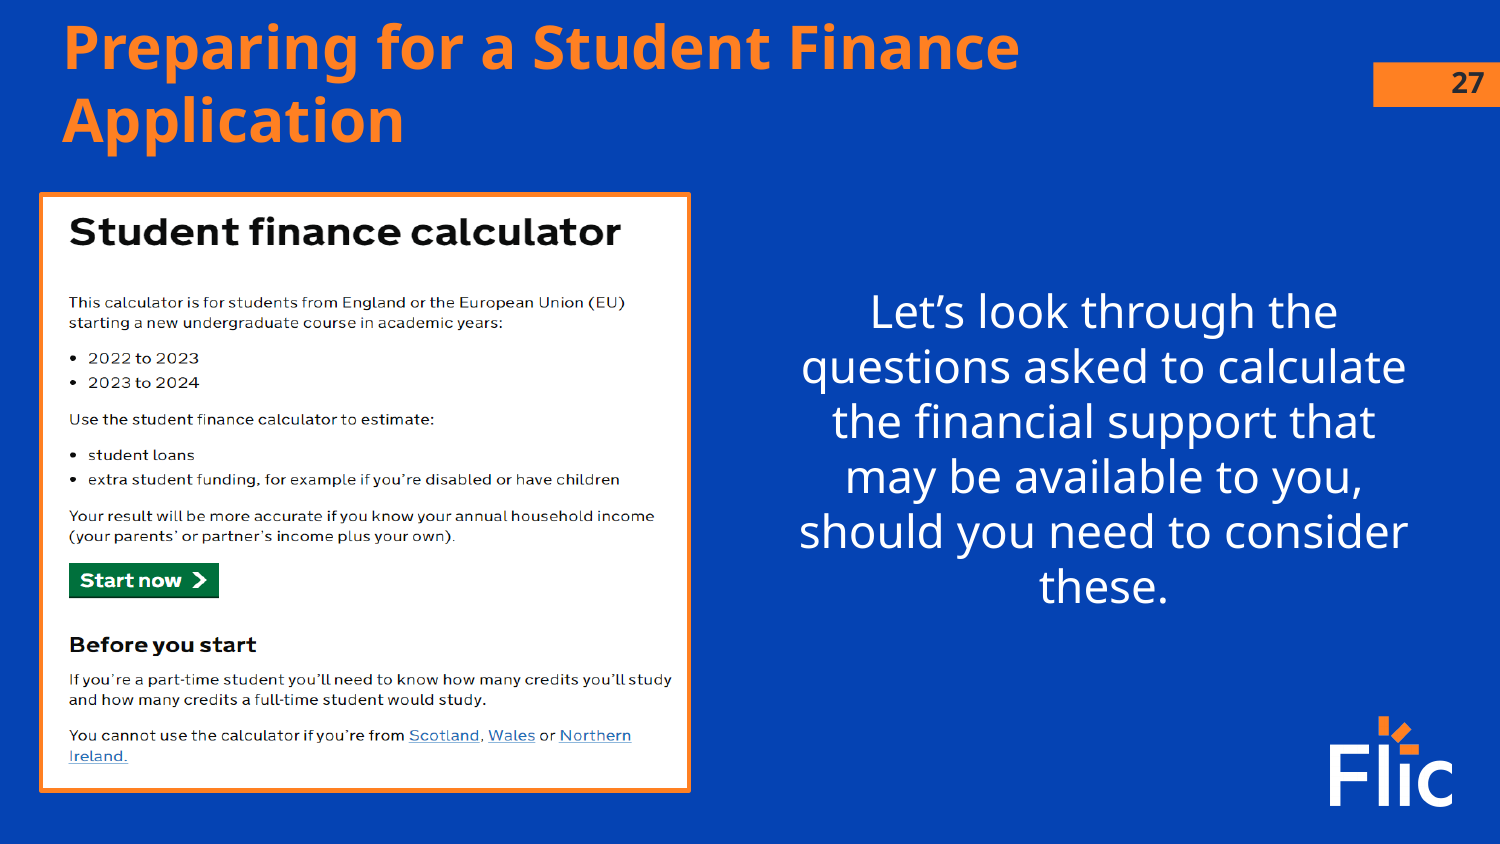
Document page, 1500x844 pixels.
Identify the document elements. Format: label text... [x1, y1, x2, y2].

slide_number 27 [1410, 49, 1500, 115]
text_box Let’s look through the questions asked to calculate the financial support that may be available to you, should you need to consider these. [782, 267, 1426, 628]
title Preparing for a Student Finance Application [47, 39, 1336, 125]
picture [1330, 716, 1452, 807]
picture [42, 196, 687, 789]
